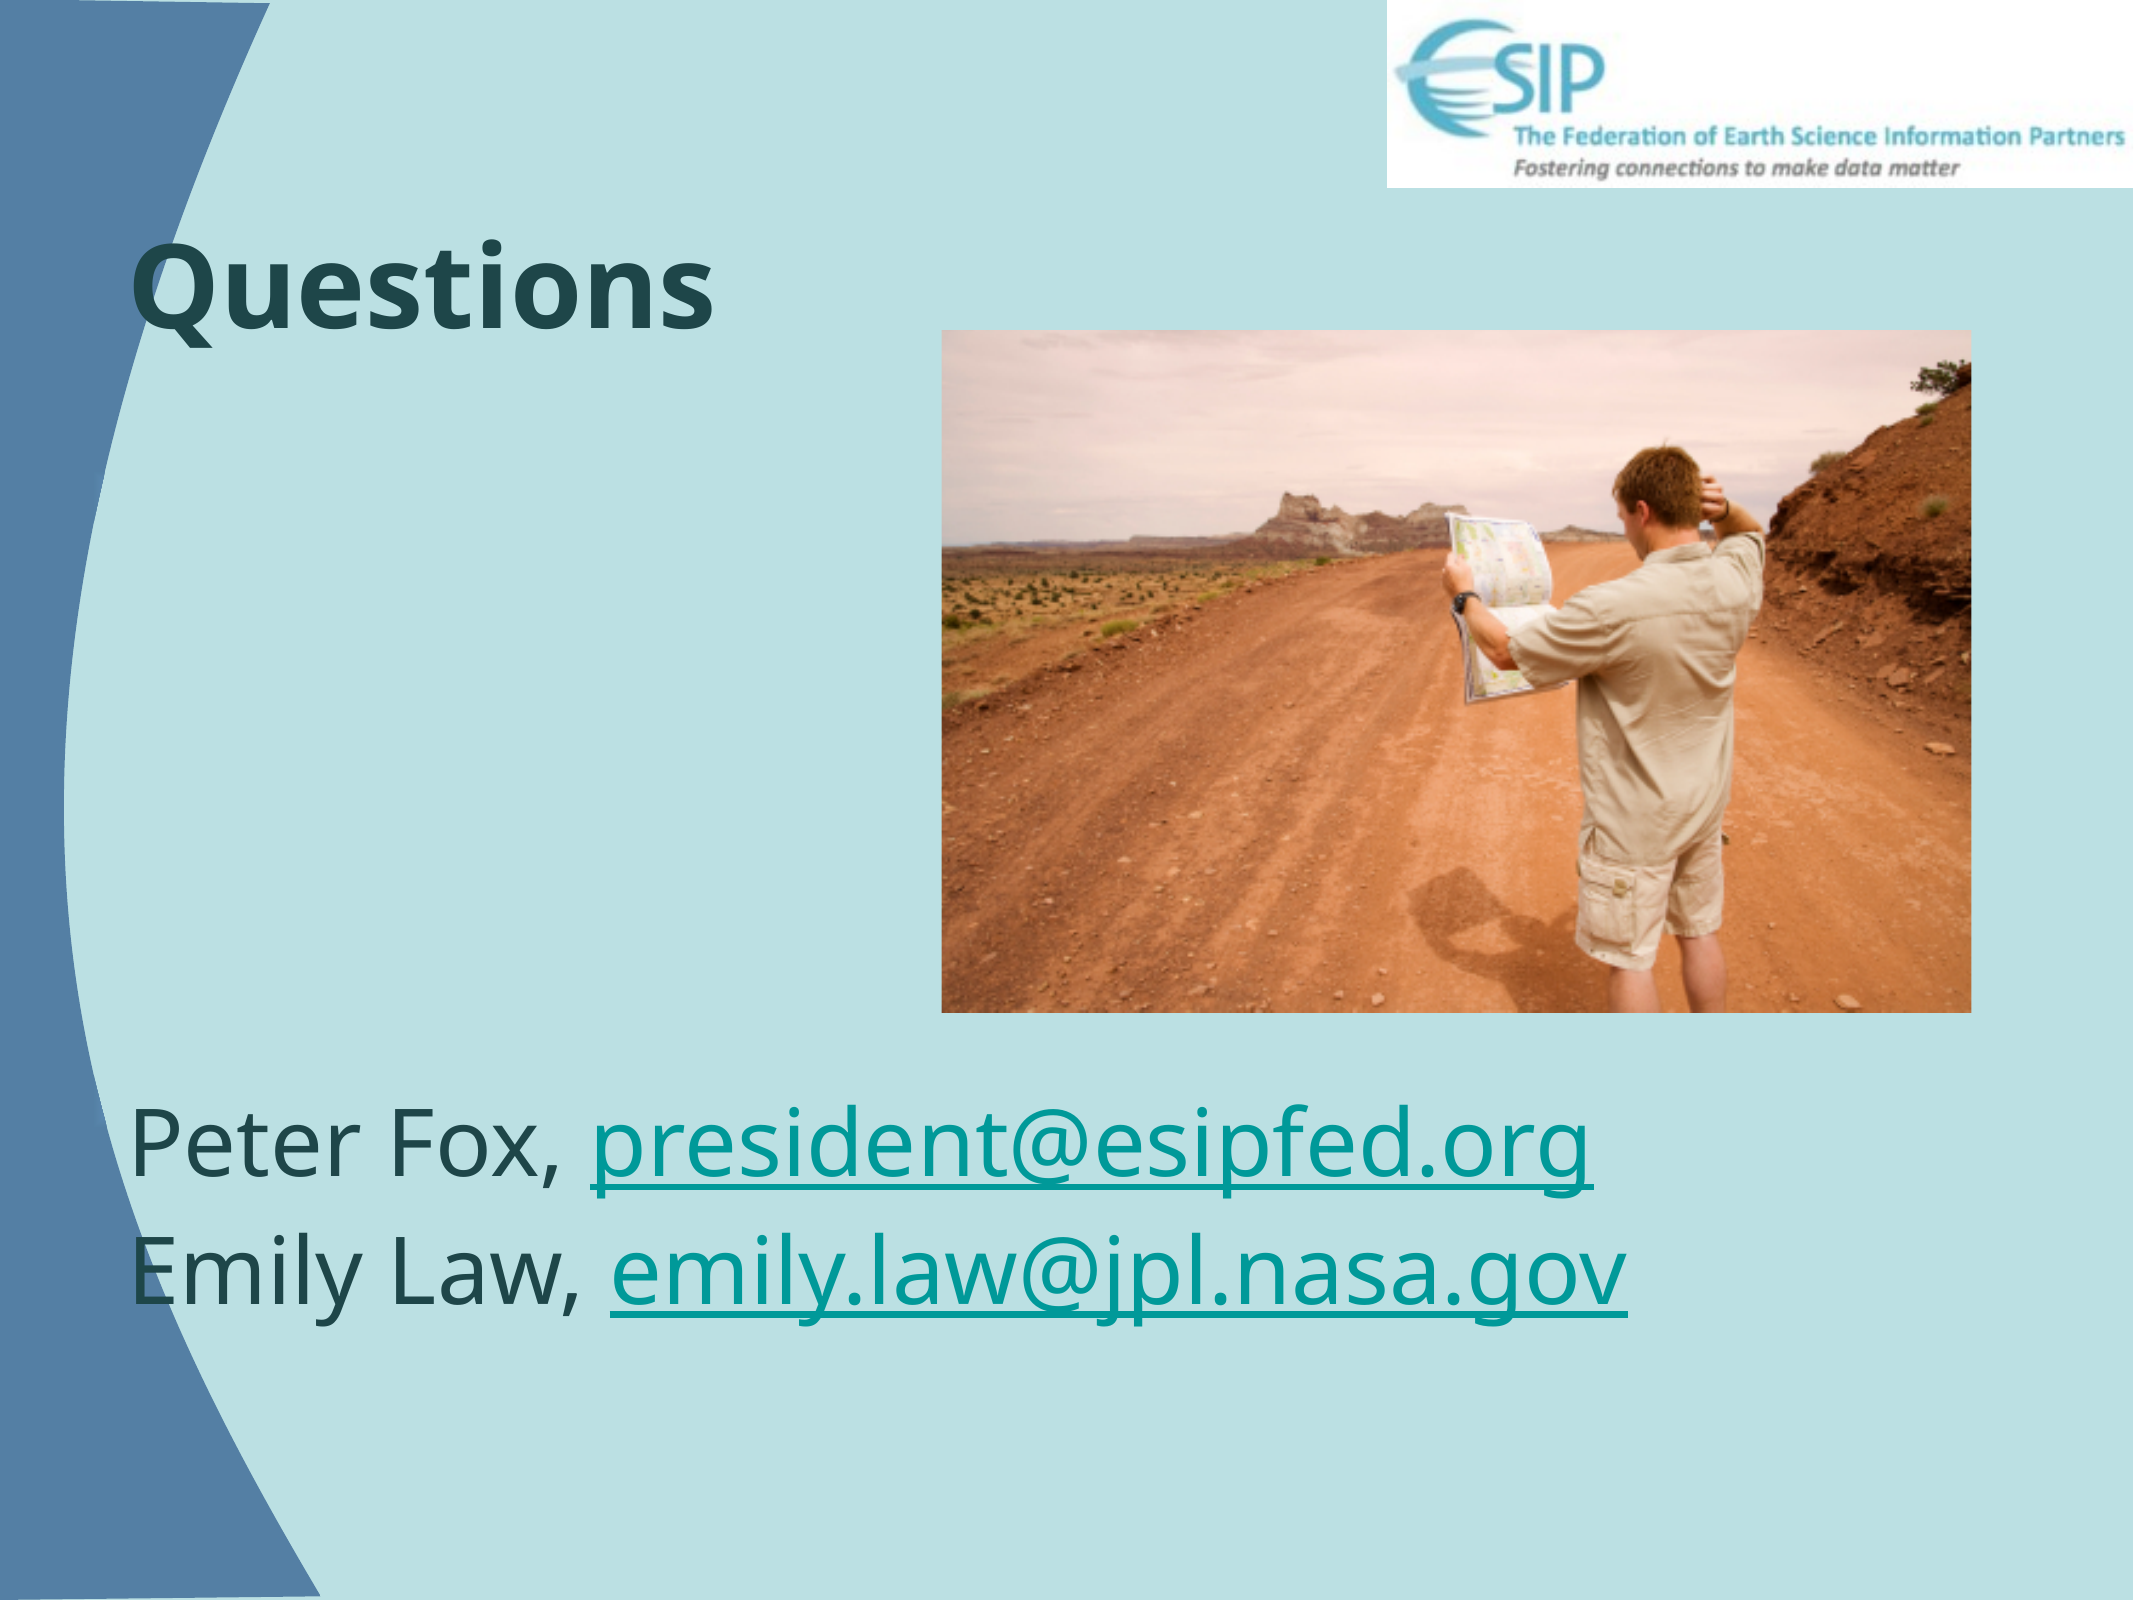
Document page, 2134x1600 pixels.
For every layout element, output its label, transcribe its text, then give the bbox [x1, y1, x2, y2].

list Peter Fox, president@esipfed.org Emily Law, emily.law@jpl.nasa.gov [106, 386, 2028, 1517]
picture [1387, 0, 2134, 188]
picture [941, 329, 1972, 1013]
text_box [0, 0, 321, 1600]
title Questions [106, 63, 2028, 374]
